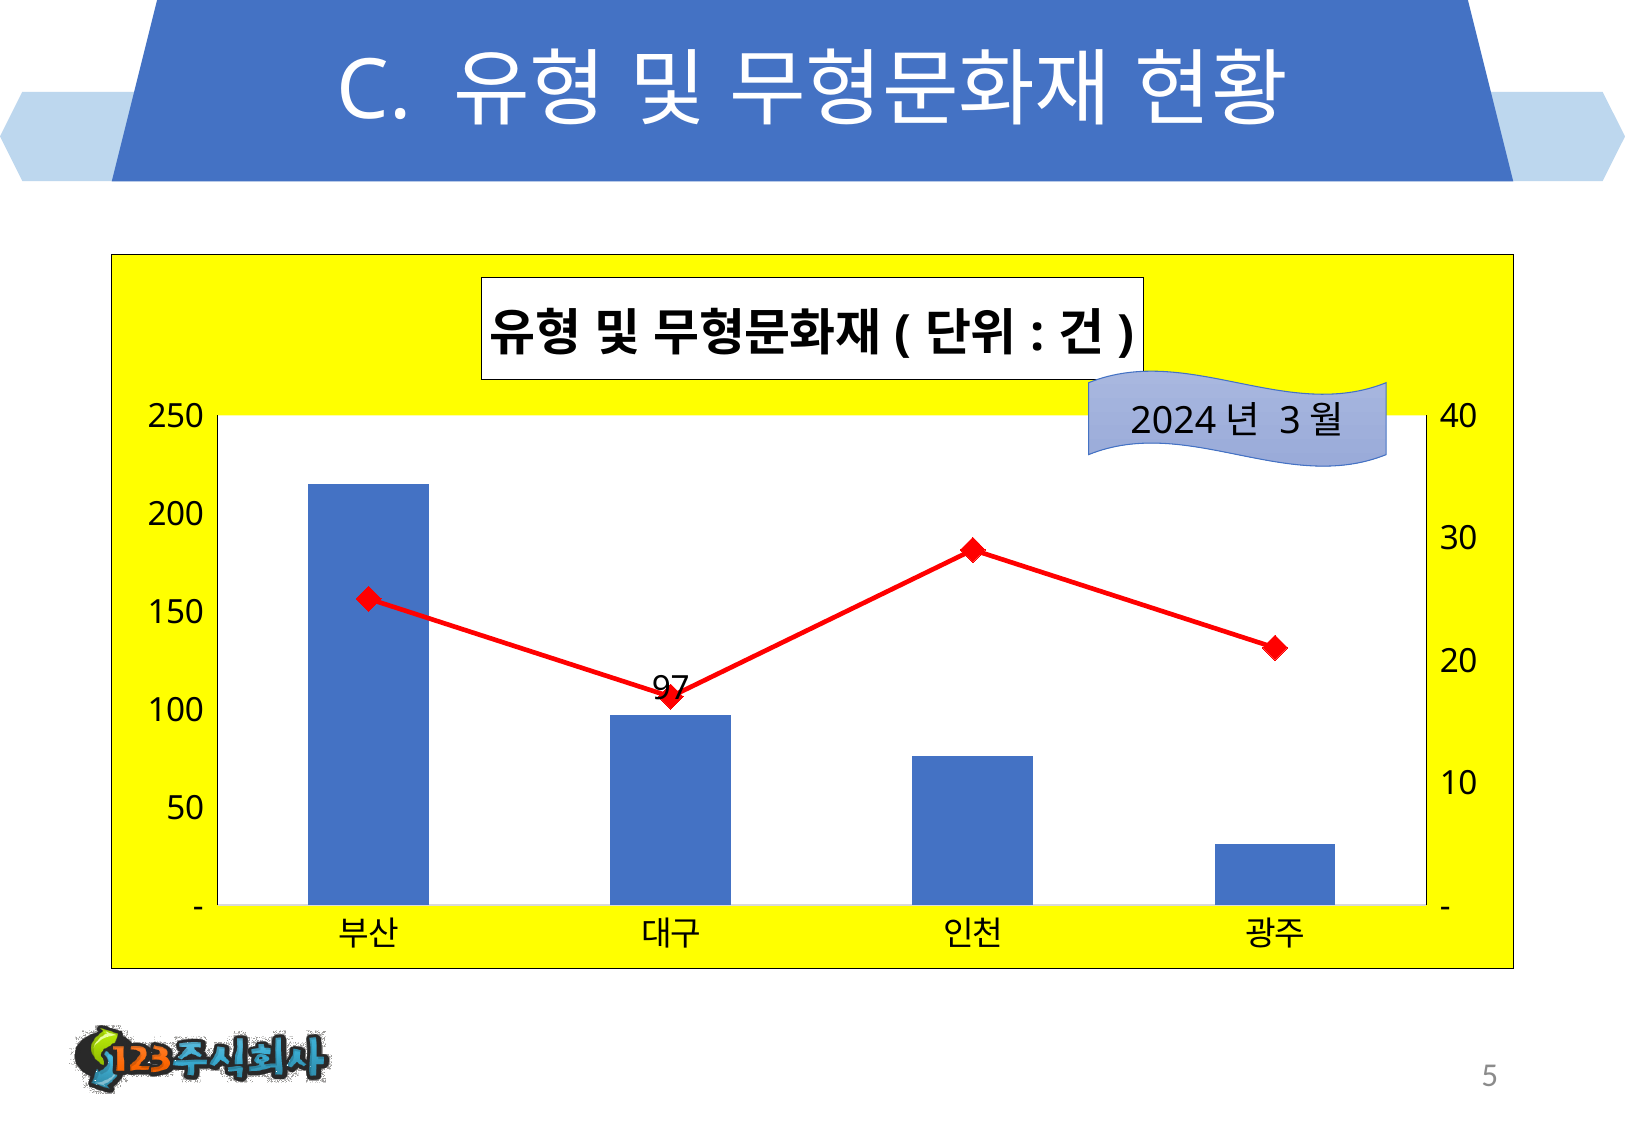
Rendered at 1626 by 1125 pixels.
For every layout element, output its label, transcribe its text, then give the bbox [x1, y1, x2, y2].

chart [111, 254, 1514, 969]
picture [62, 1013, 340, 1103]
slide_number 5 [1147, 1042, 1514, 1103]
title C. 유형 및 무형문화재 현황 [0, 3, 1625, 182]
